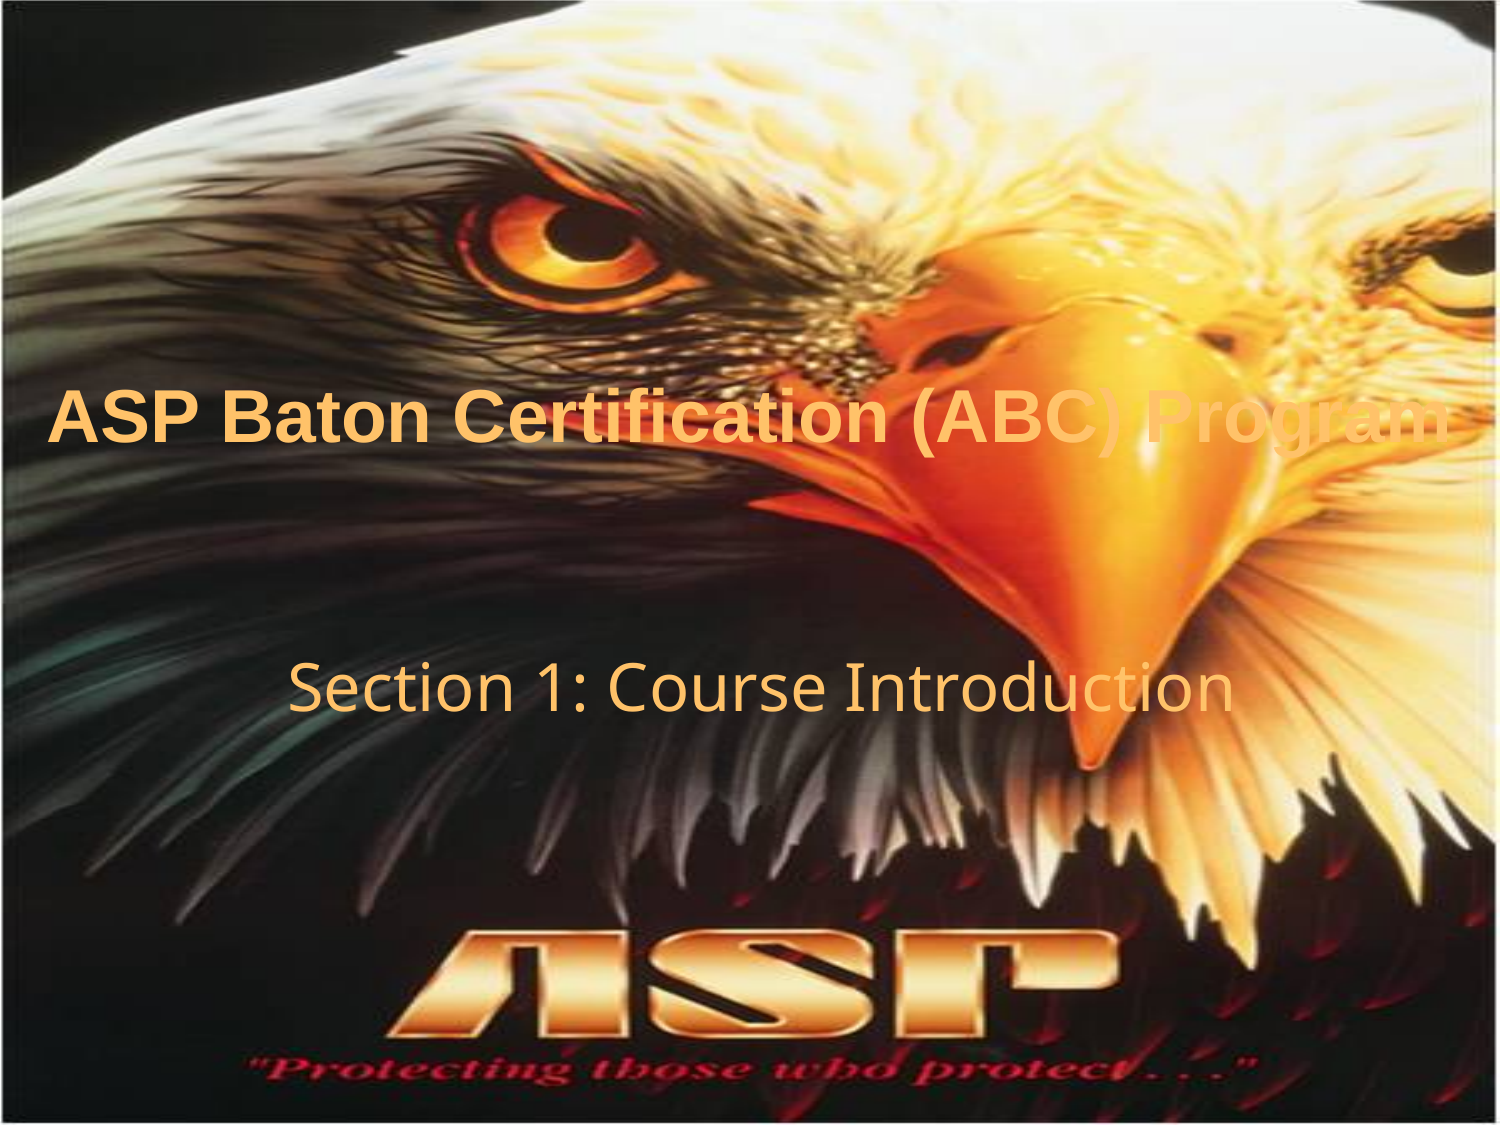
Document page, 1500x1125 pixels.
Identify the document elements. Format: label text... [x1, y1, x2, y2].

picture [0, 0, 1500, 1125]
subtitle Section 1: Course Introduction [187, 637, 1338, 925]
title ASP Baton Certification (ABC) Program [24, 262, 1475, 563]
